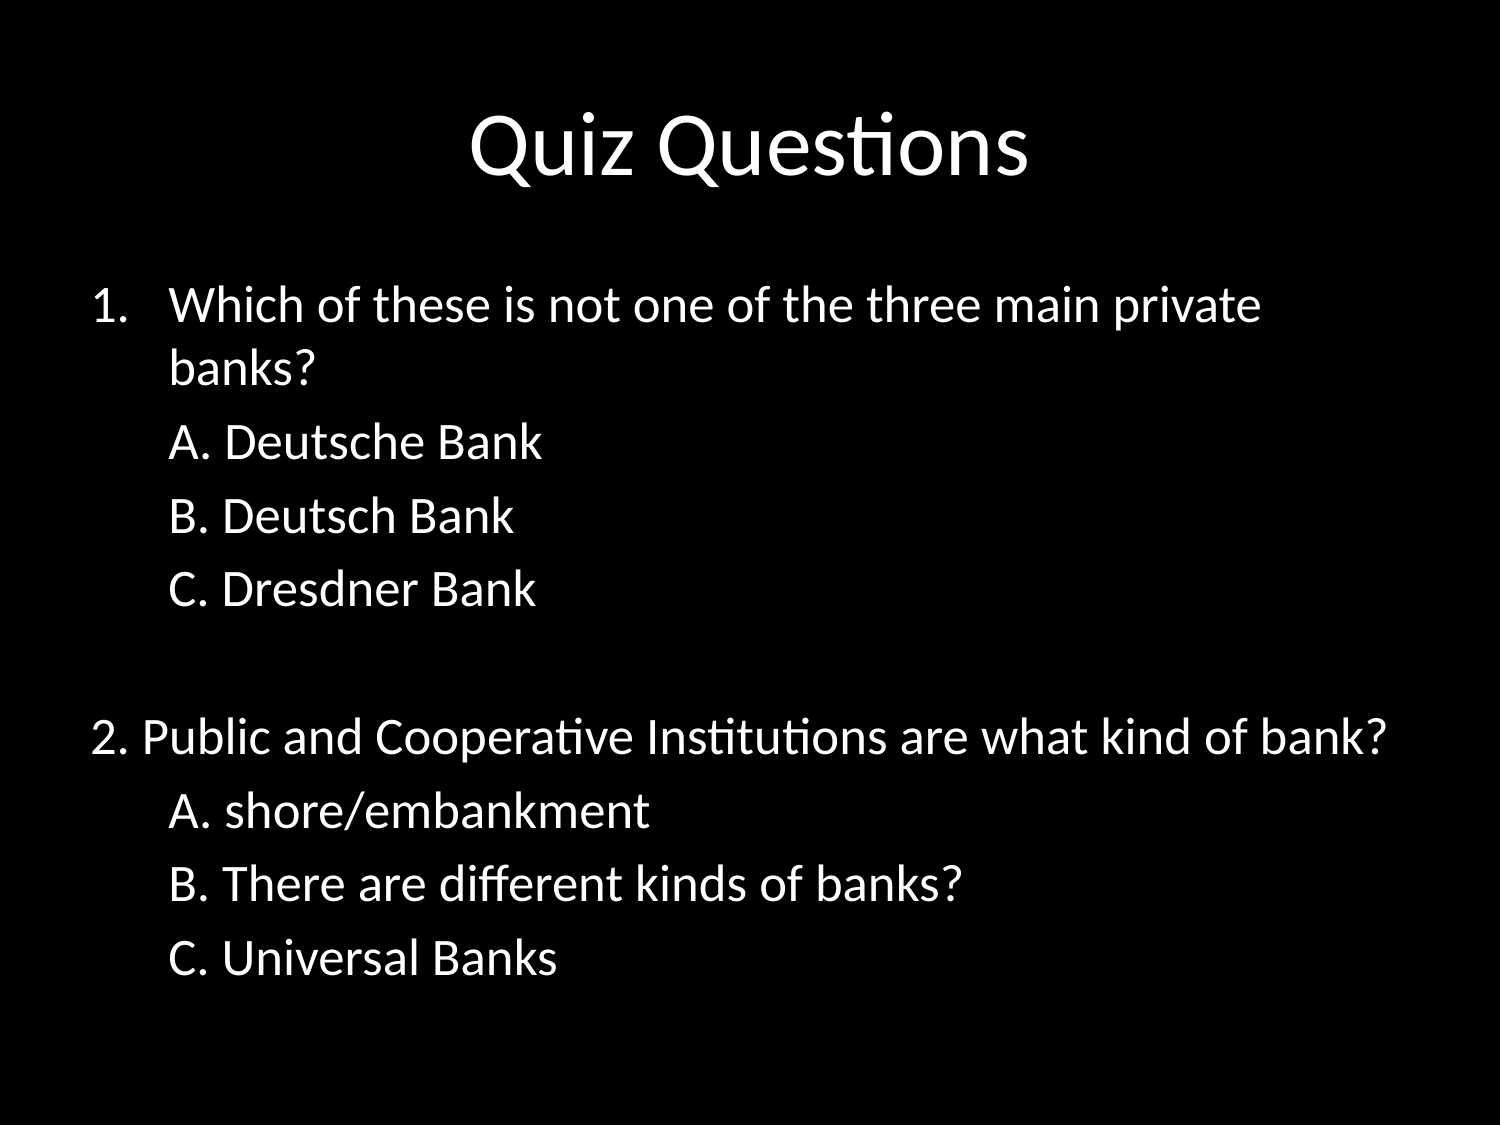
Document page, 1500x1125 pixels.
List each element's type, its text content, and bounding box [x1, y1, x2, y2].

list Which of these is not one of the three main private banks? A. Deutsche Bank B. Deutsch Bank C. Dresdner Bank 2. Public and Cooperative Institutions are what kind of bank? A. shore/embankment B. There are different kinds of banks? C. Universal Banks [75, 262, 1425, 1005]
title Quiz Questions [75, 45, 1425, 233]
